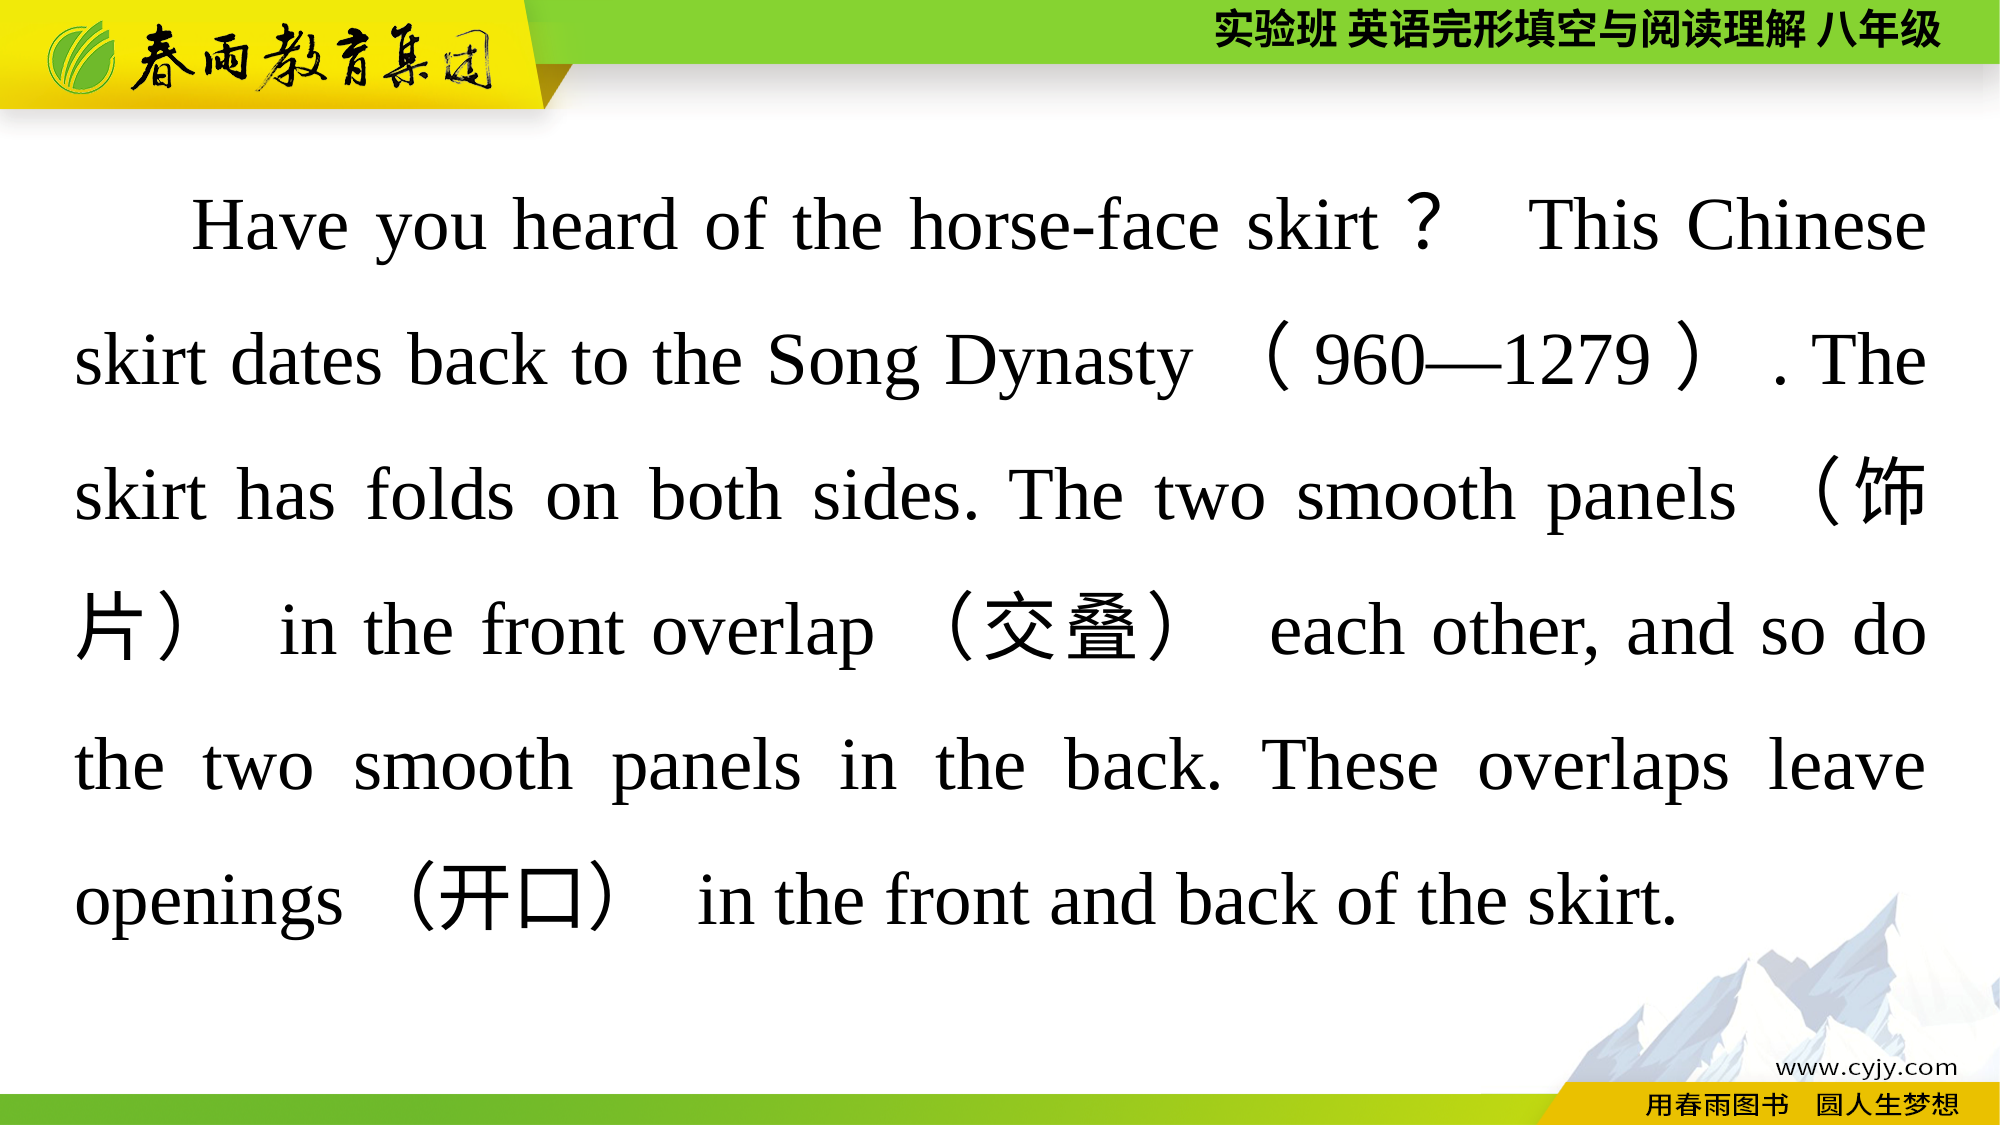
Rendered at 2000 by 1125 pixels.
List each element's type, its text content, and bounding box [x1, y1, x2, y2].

picture [0, 0, 2000, 1125]
list Have you heard of the horse-face skirt？ This Chinese skirt dates back to the Song Dynasty（960—1279）. The skirt has folds on both sides. The two smooth panels（饰片） in the front overlap（交叠） each other, and so do the two smooth panels in the back. These overlaps leave openings（开口） in the front and back of the skirt. [59, 122, 1944, 956]
